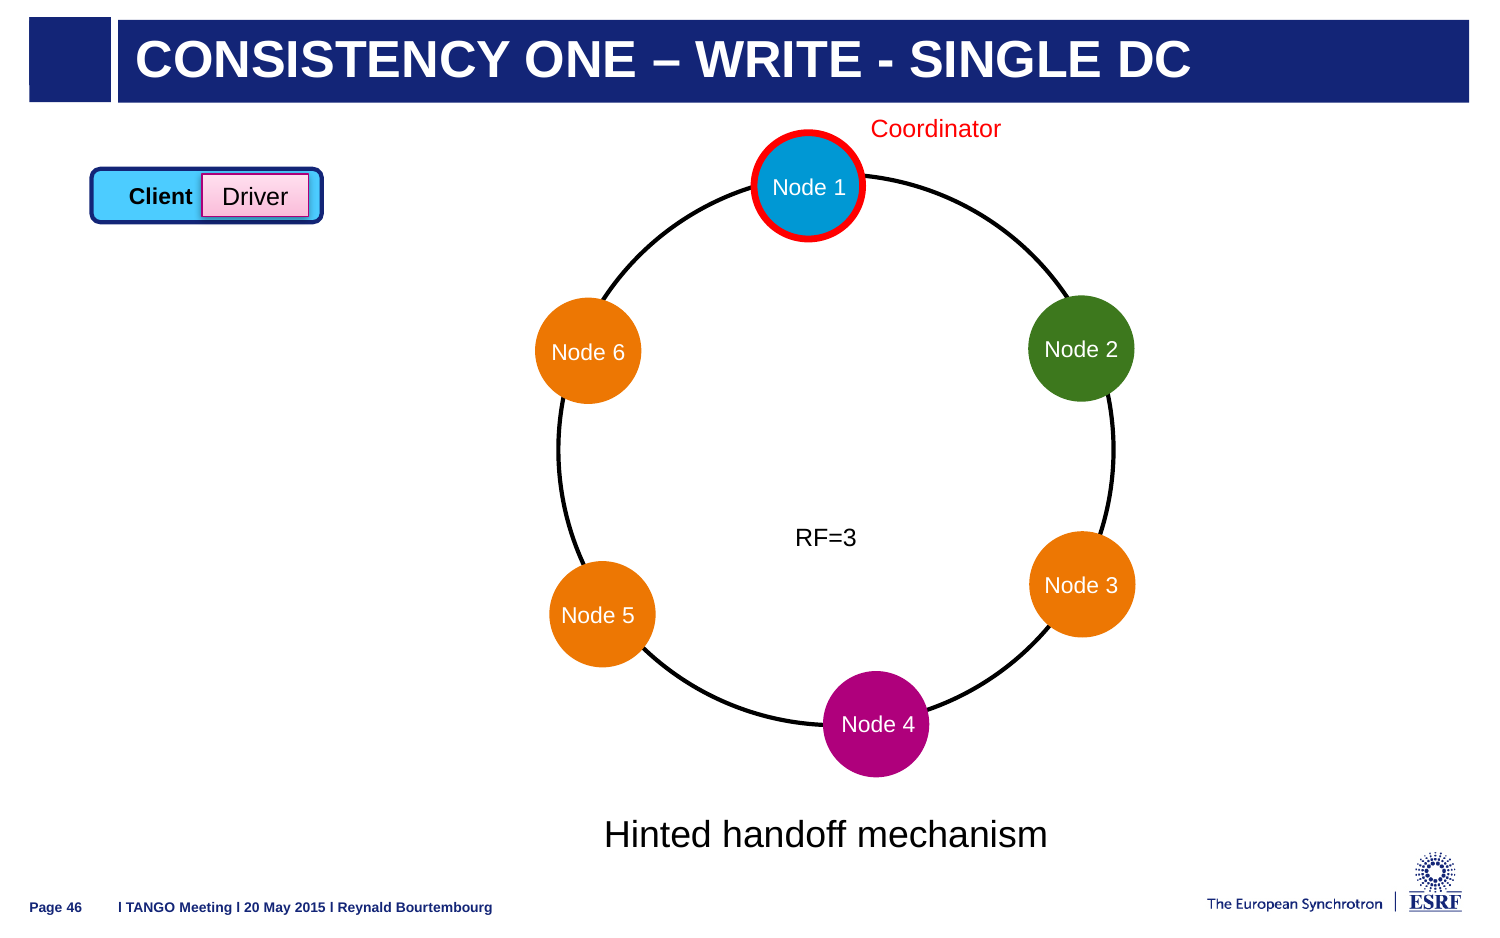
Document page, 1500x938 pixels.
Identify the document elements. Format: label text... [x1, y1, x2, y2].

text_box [530, 297, 647, 405]
footer l TANGO Meeting l 20 May 2015 l Reynald Bourtembourg [118, 886, 1122, 916]
slide_number Page 46 [29, 886, 98, 916]
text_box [1023, 530, 1140, 638]
picture [1175, 831, 1500, 938]
text_box RF=3 [771, 513, 881, 559]
text_box Hinted handoff mechanism [517, 802, 1135, 862]
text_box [751, 133, 868, 241]
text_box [91, 168, 322, 223]
text_box Coordinator [854, 105, 1018, 151]
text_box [820, 670, 937, 778]
text_box [556, 174, 1116, 727]
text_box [539, 560, 656, 668]
title Consistency ONE – WRITE - Single DC [118, 19, 1470, 103]
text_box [1023, 295, 1140, 402]
